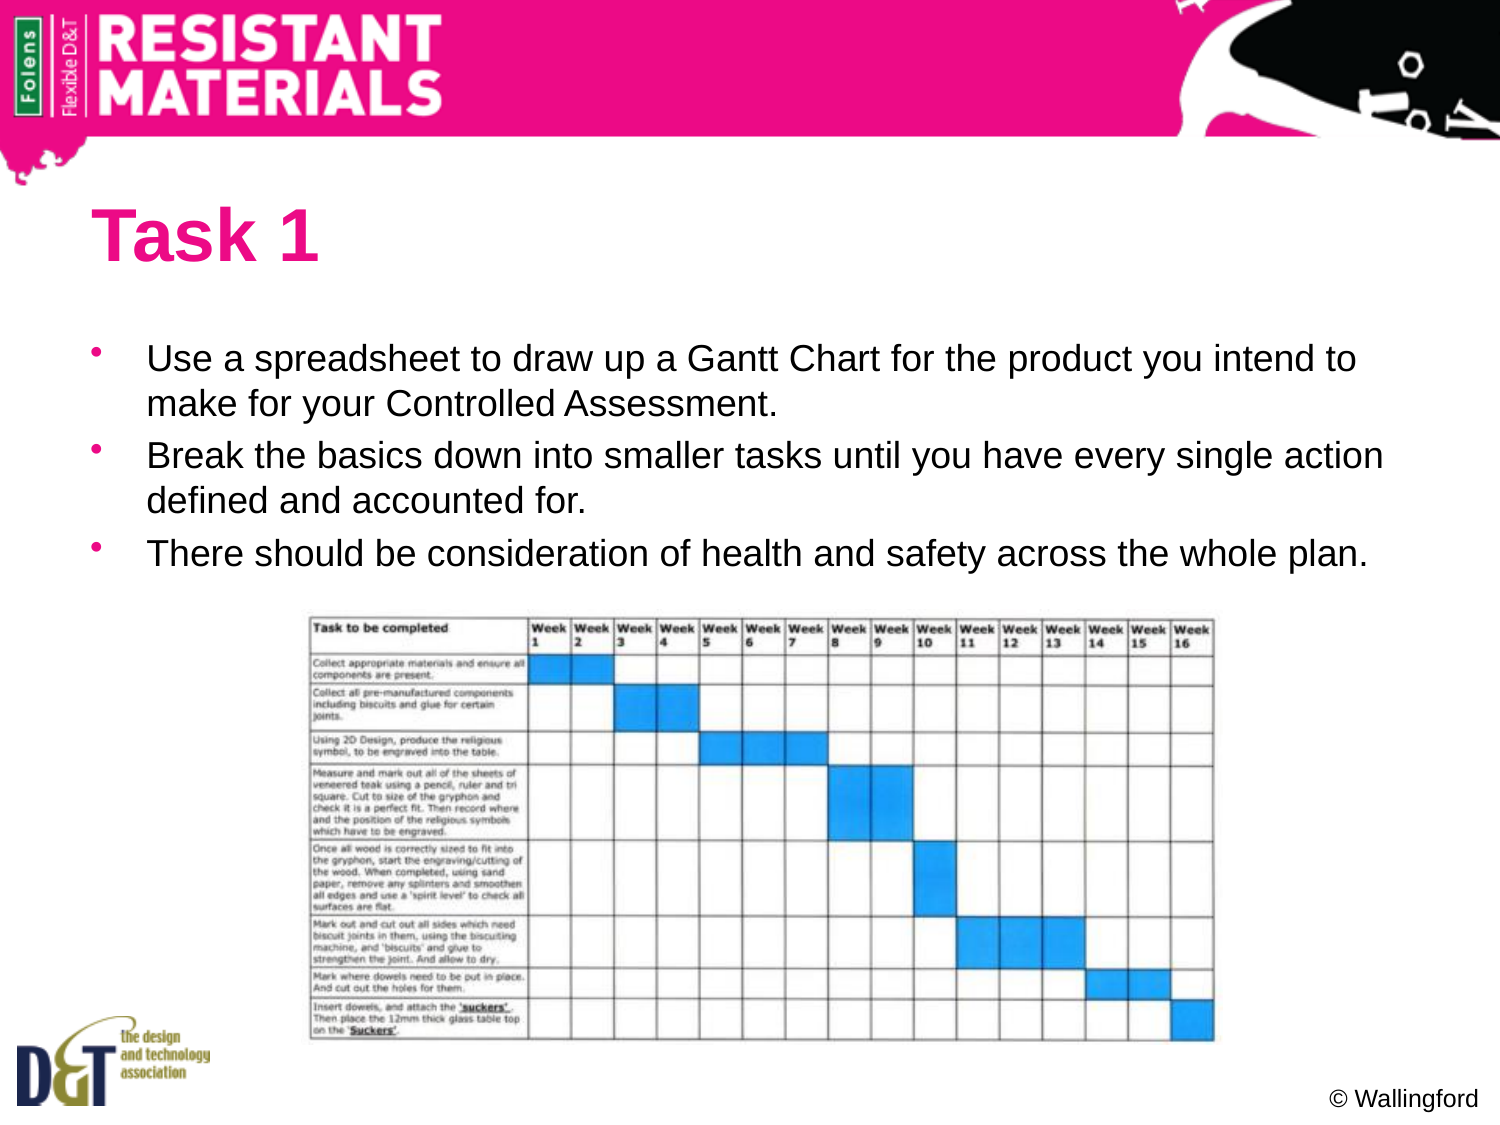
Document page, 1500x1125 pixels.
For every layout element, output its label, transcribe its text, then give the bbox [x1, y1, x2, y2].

footer © Wallingford [1257, 1074, 1495, 1125]
title Task 1 [76, 160, 1427, 301]
picture [0, 0, 1500, 1125]
list Use a spreadsheet to draw up a Gantt Chart for the product you intend to make for your Controlled Assessment. Break the basics down into smaller tasks until you have every single action defined and accounted for. There should be consideration of health and safety across the whole plan. [75, 326, 1425, 681]
